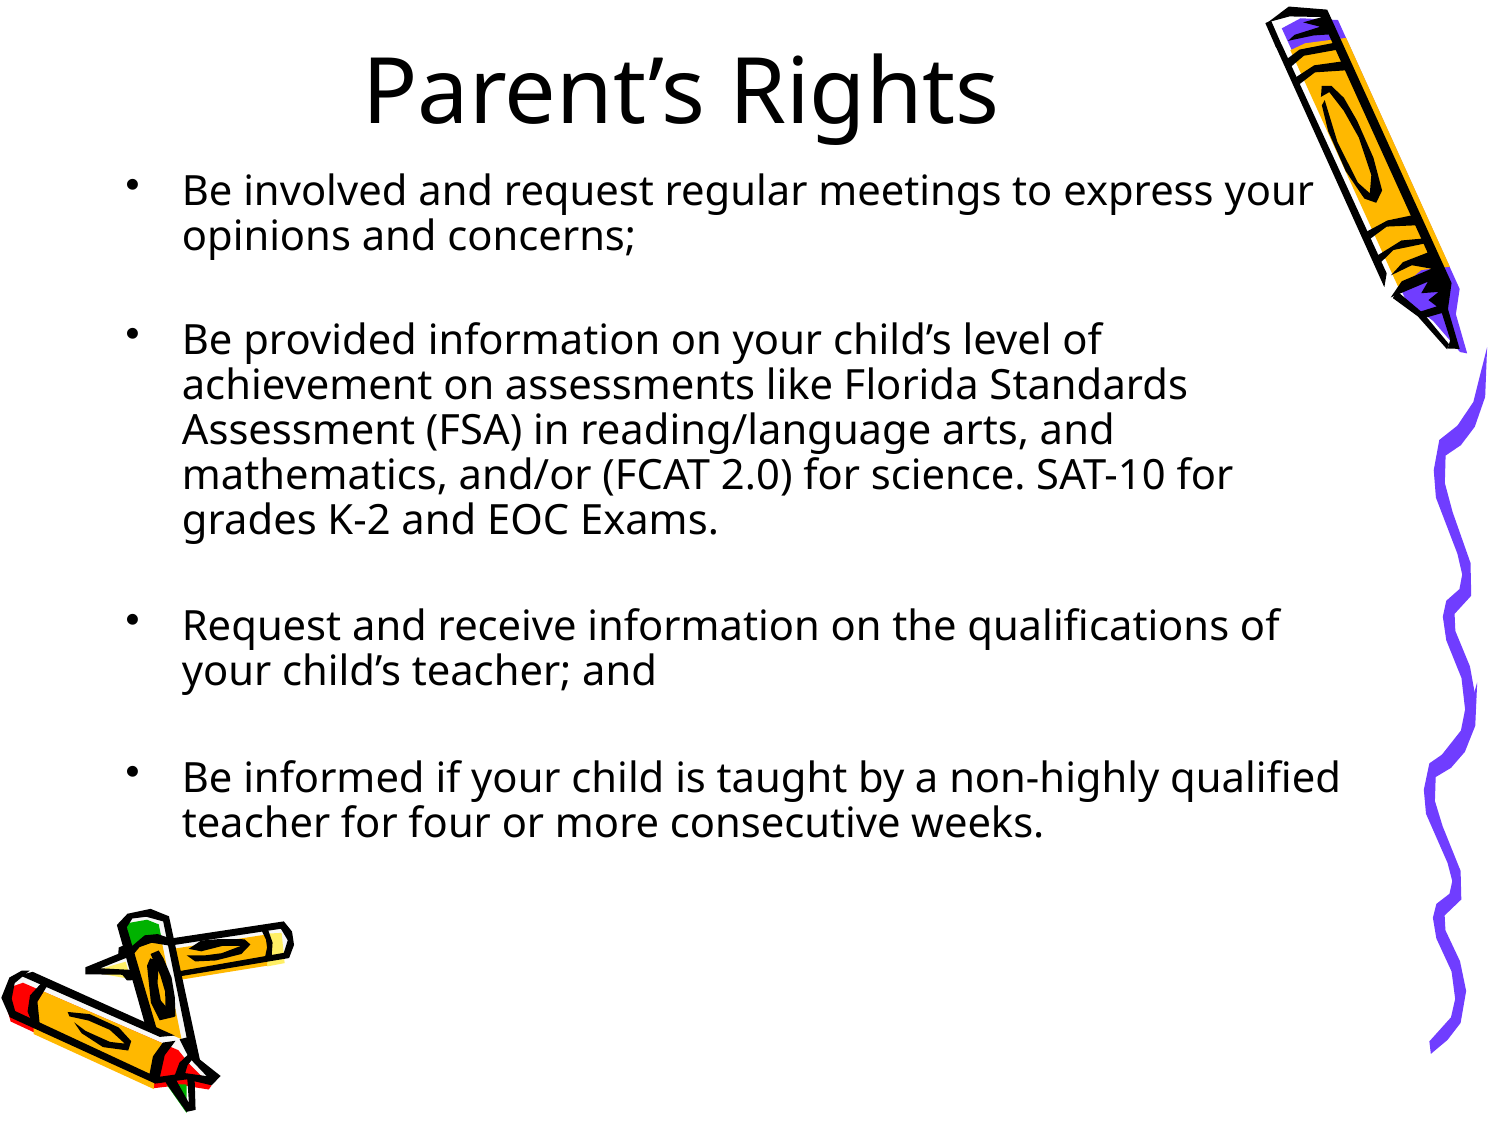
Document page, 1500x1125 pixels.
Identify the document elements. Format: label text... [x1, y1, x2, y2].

text_box Be involved and request regular meetings to express your opinions and concerns; Be provided information on your child’s level of achievement on assessments like Florida Standards Assessment (FSA) in reading/language arts, and mathematics, and/or (FCAT 2.0) for science. SAT-10 for grades K-2 and EOC Exams. Request and receive information on the qualifications of your child’s teacher; and Be informed if your child is taught by a non-highly qualified teacher for four or more consecutive weeks. [110, 162, 1374, 1063]
text_box Parent’s Rights [117, 24, 1245, 162]
